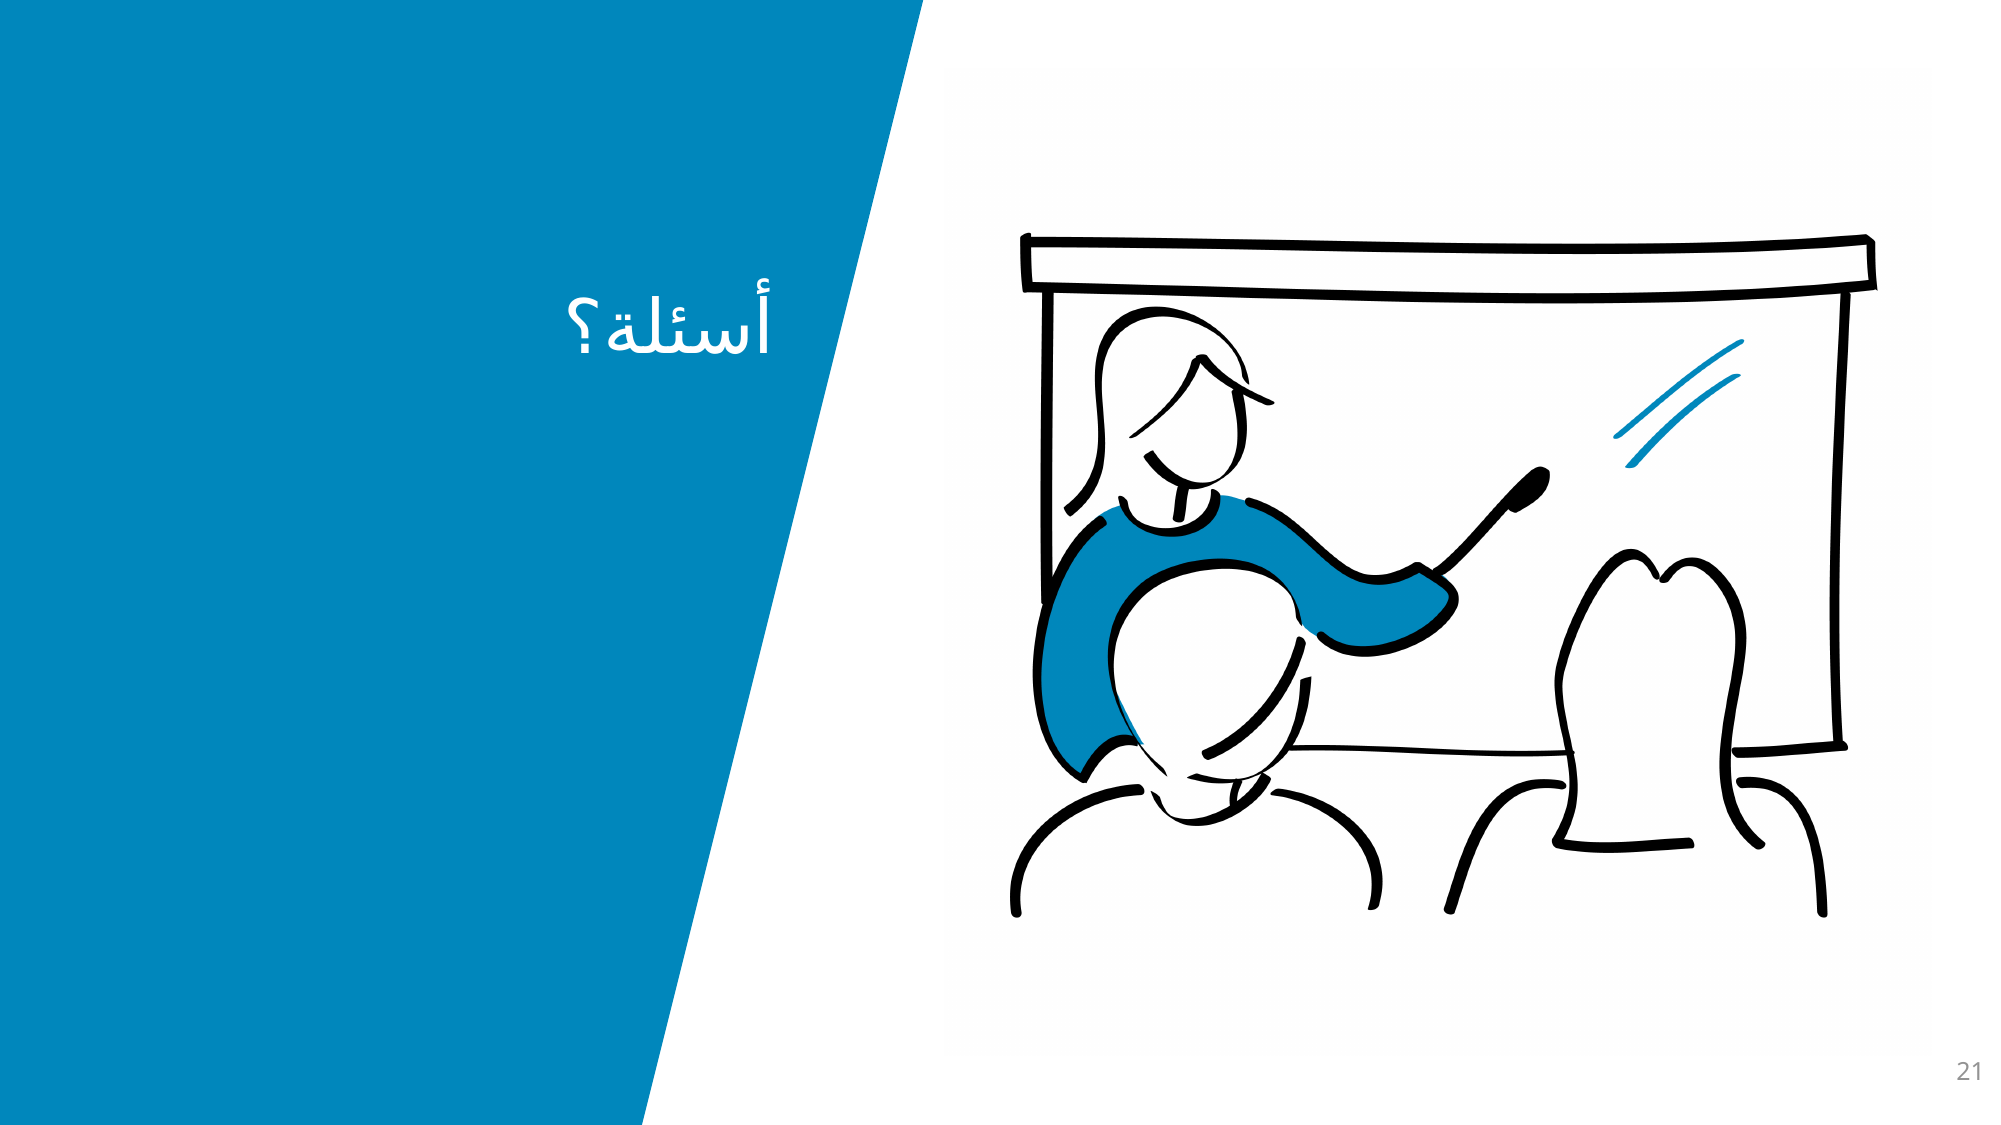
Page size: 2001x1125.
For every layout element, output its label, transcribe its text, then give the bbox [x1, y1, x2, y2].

slide_number 21 [1550, 1042, 2000, 1103]
picture [944, 68, 1932, 1056]
title أسئلة؟ [136, 0, 775, 371]
